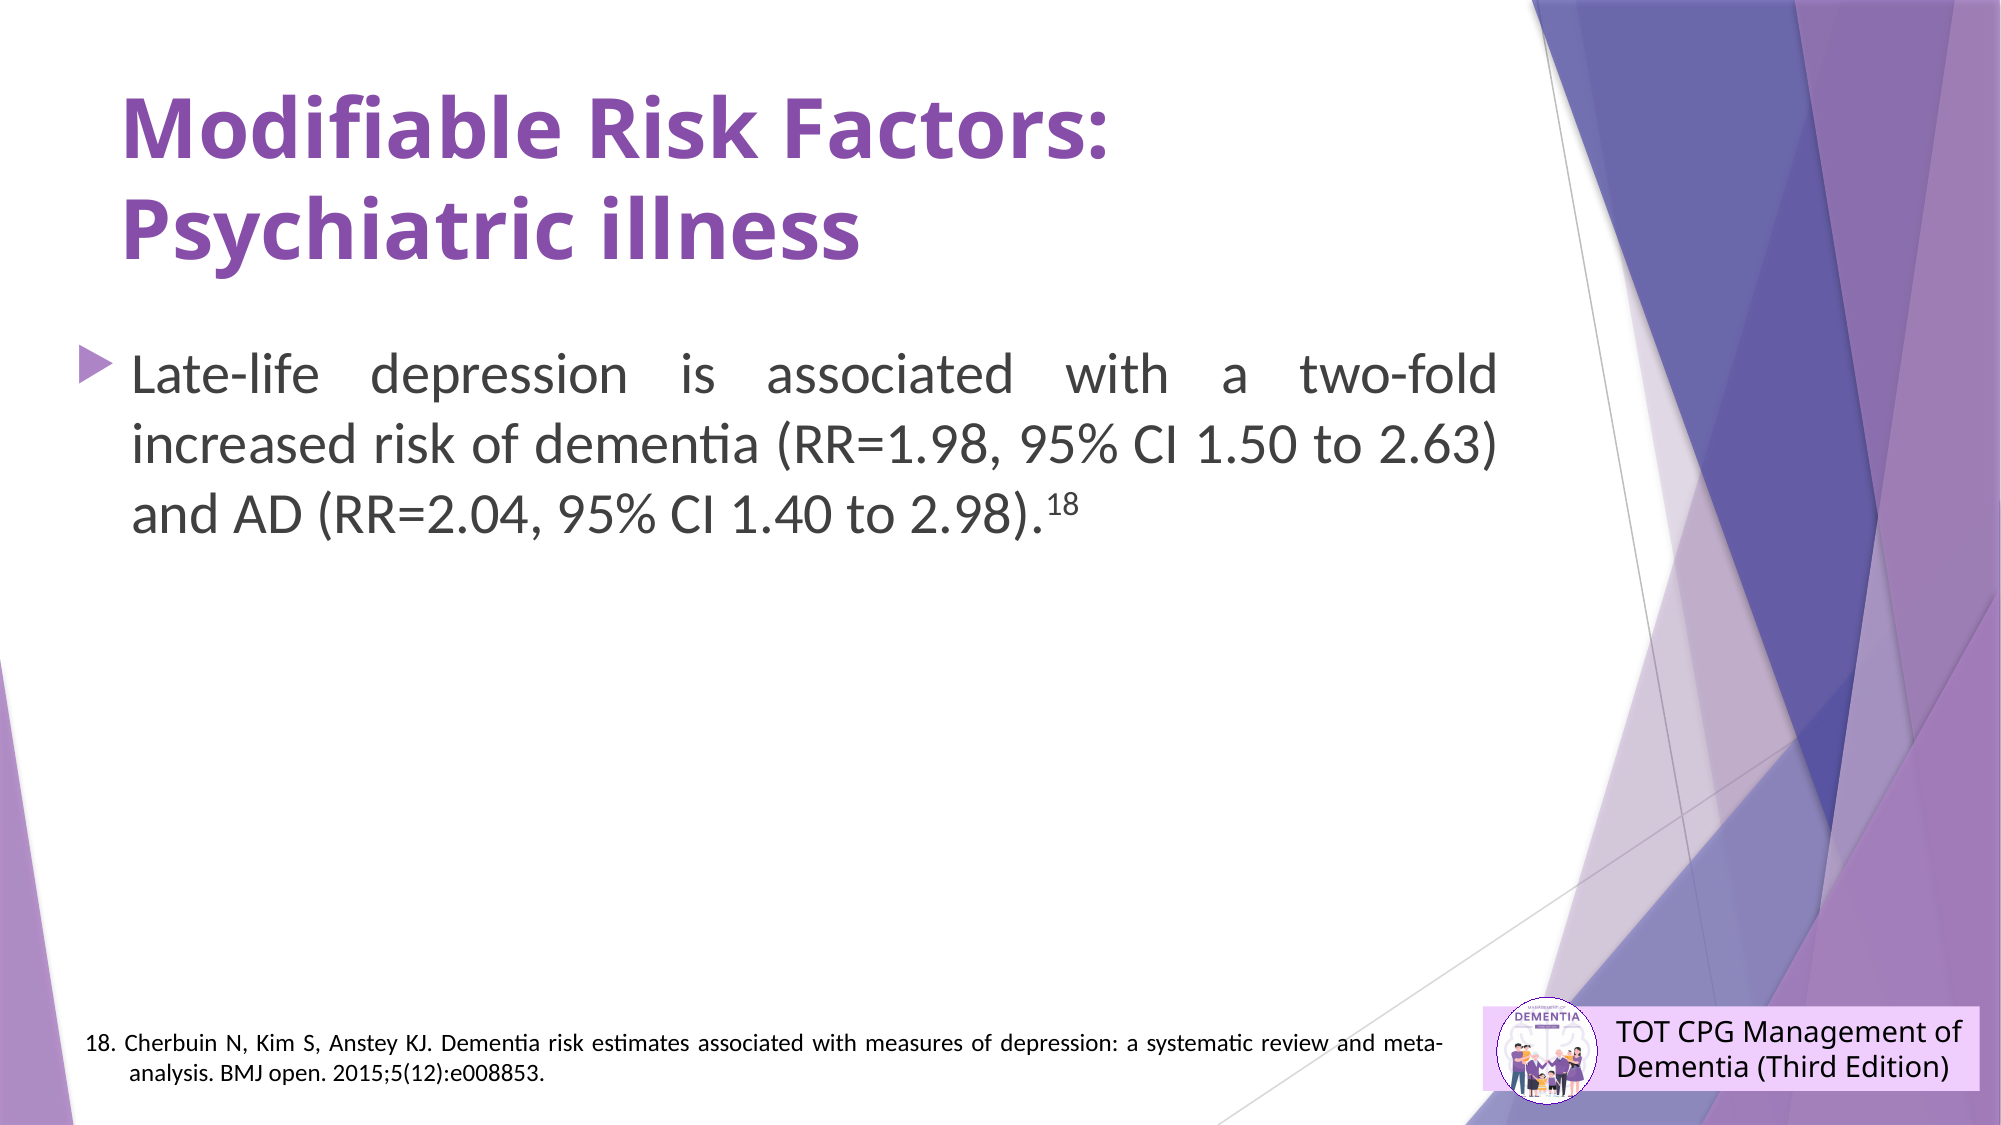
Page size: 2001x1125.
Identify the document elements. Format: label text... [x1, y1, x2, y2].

text_box 18. Cherbuin N, Kim S, Anstey KJ. Dementia risk estimates associated with measures of depression: a systematic review and meta-analysis. BMJ open. 2015;5(12):e008853. [70, 1019, 1462, 1094]
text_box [1482, 996, 1981, 1105]
list Late-life depression is associated with a two-fold increased risk of dementia (RR=1.98, 95% CI 1.50 to 2.63) and AD (RR=2.04, 95% CI 1.40 to 2.98).18 [59, 327, 1515, 953]
title Modifiable Risk Factors: Psychiatric illness [104, 67, 1515, 285]
